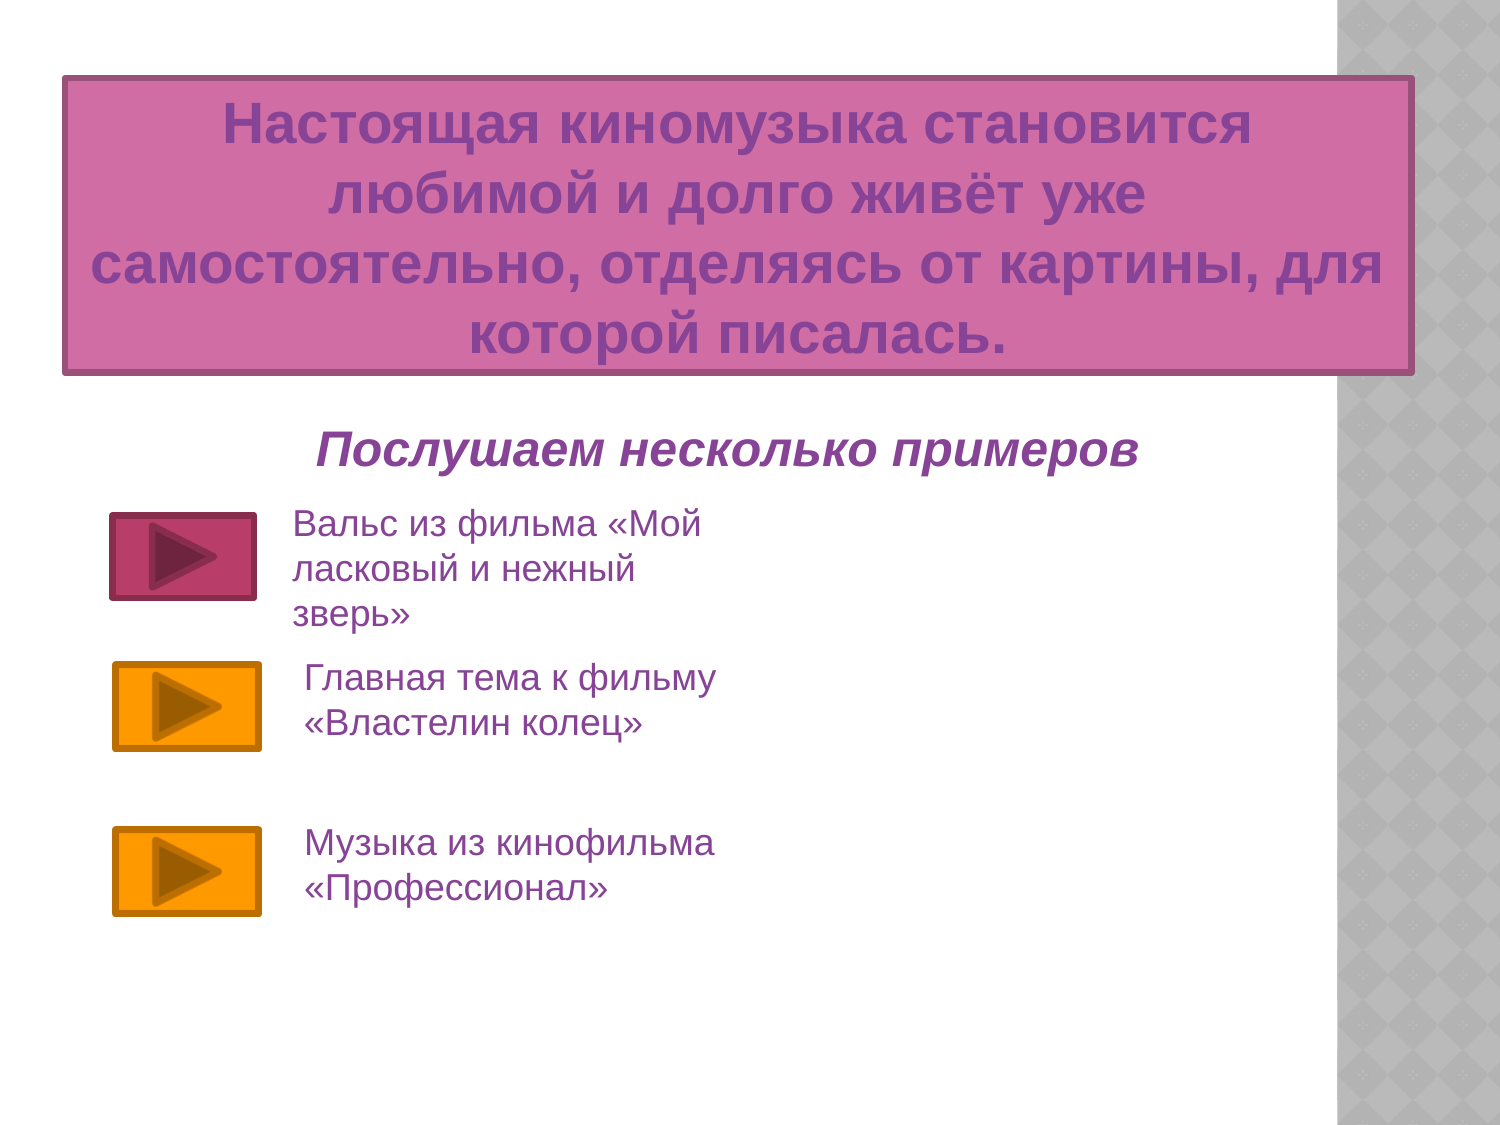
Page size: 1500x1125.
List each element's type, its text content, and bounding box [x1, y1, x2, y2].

text_box Вальс из фильма «Мой ласковый и нежный зверь» [277, 491, 774, 642]
text_box Настоящая киномузыка становится любимой и долго живёт уже самостоятельно, отделяясь от картины, для которой писалась. [62, 75, 1415, 376]
picture [111, 826, 262, 917]
text_box [109, 512, 257, 601]
text_box Главная тема к фильму «Властелин колец» [289, 645, 774, 750]
picture [111, 660, 262, 752]
text_box Музыка из кинофильма «Профессионал» [289, 810, 786, 916]
text_box Послушаем несколько примеров [301, 408, 1232, 484]
